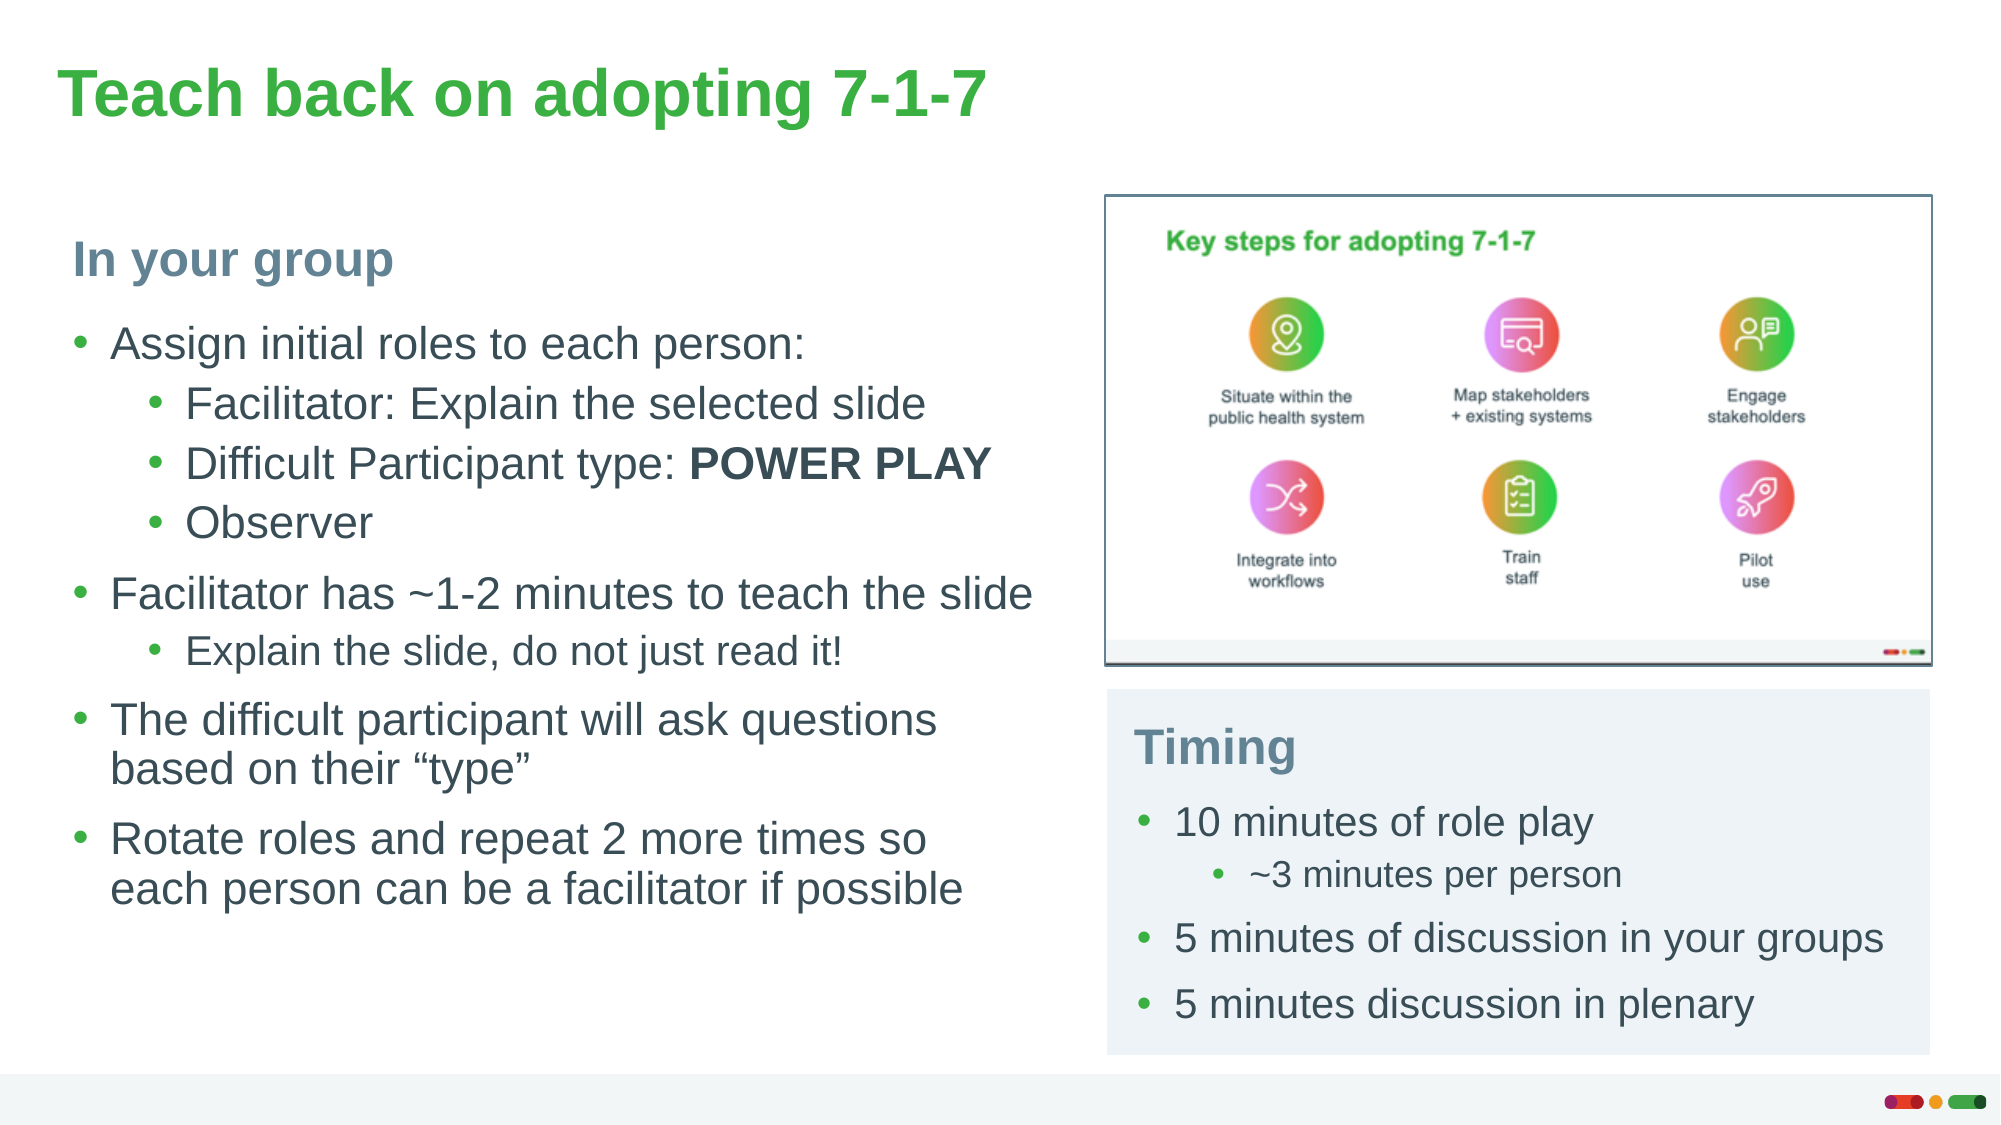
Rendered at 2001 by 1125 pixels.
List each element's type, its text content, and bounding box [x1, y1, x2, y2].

list 10 minutes of role play ~3 minutes per person 5 minutes of discussion in your groups 5 minutes discussion in plenary [1121, 792, 1906, 1030]
list Timing [1118, 665, 1920, 783]
text_box [1105, 687, 1932, 1057]
picture [1105, 196, 1931, 665]
title Teach back on adopting 7-1-7 [42, 42, 1768, 207]
list Assign initial roles to each person: Facilitator: Explain the selected slide Difficult Participant type: POWER PLAY Observer Facilitator has ~1-2 minutes to teach the slide Explain the slide, do not just read it! The difficult participant will ask questions based on their “type” Rotate roles and repeat 2 more times so each person can be a facilitator if possible [57, 312, 1053, 998]
list In your group [57, 159, 904, 295]
